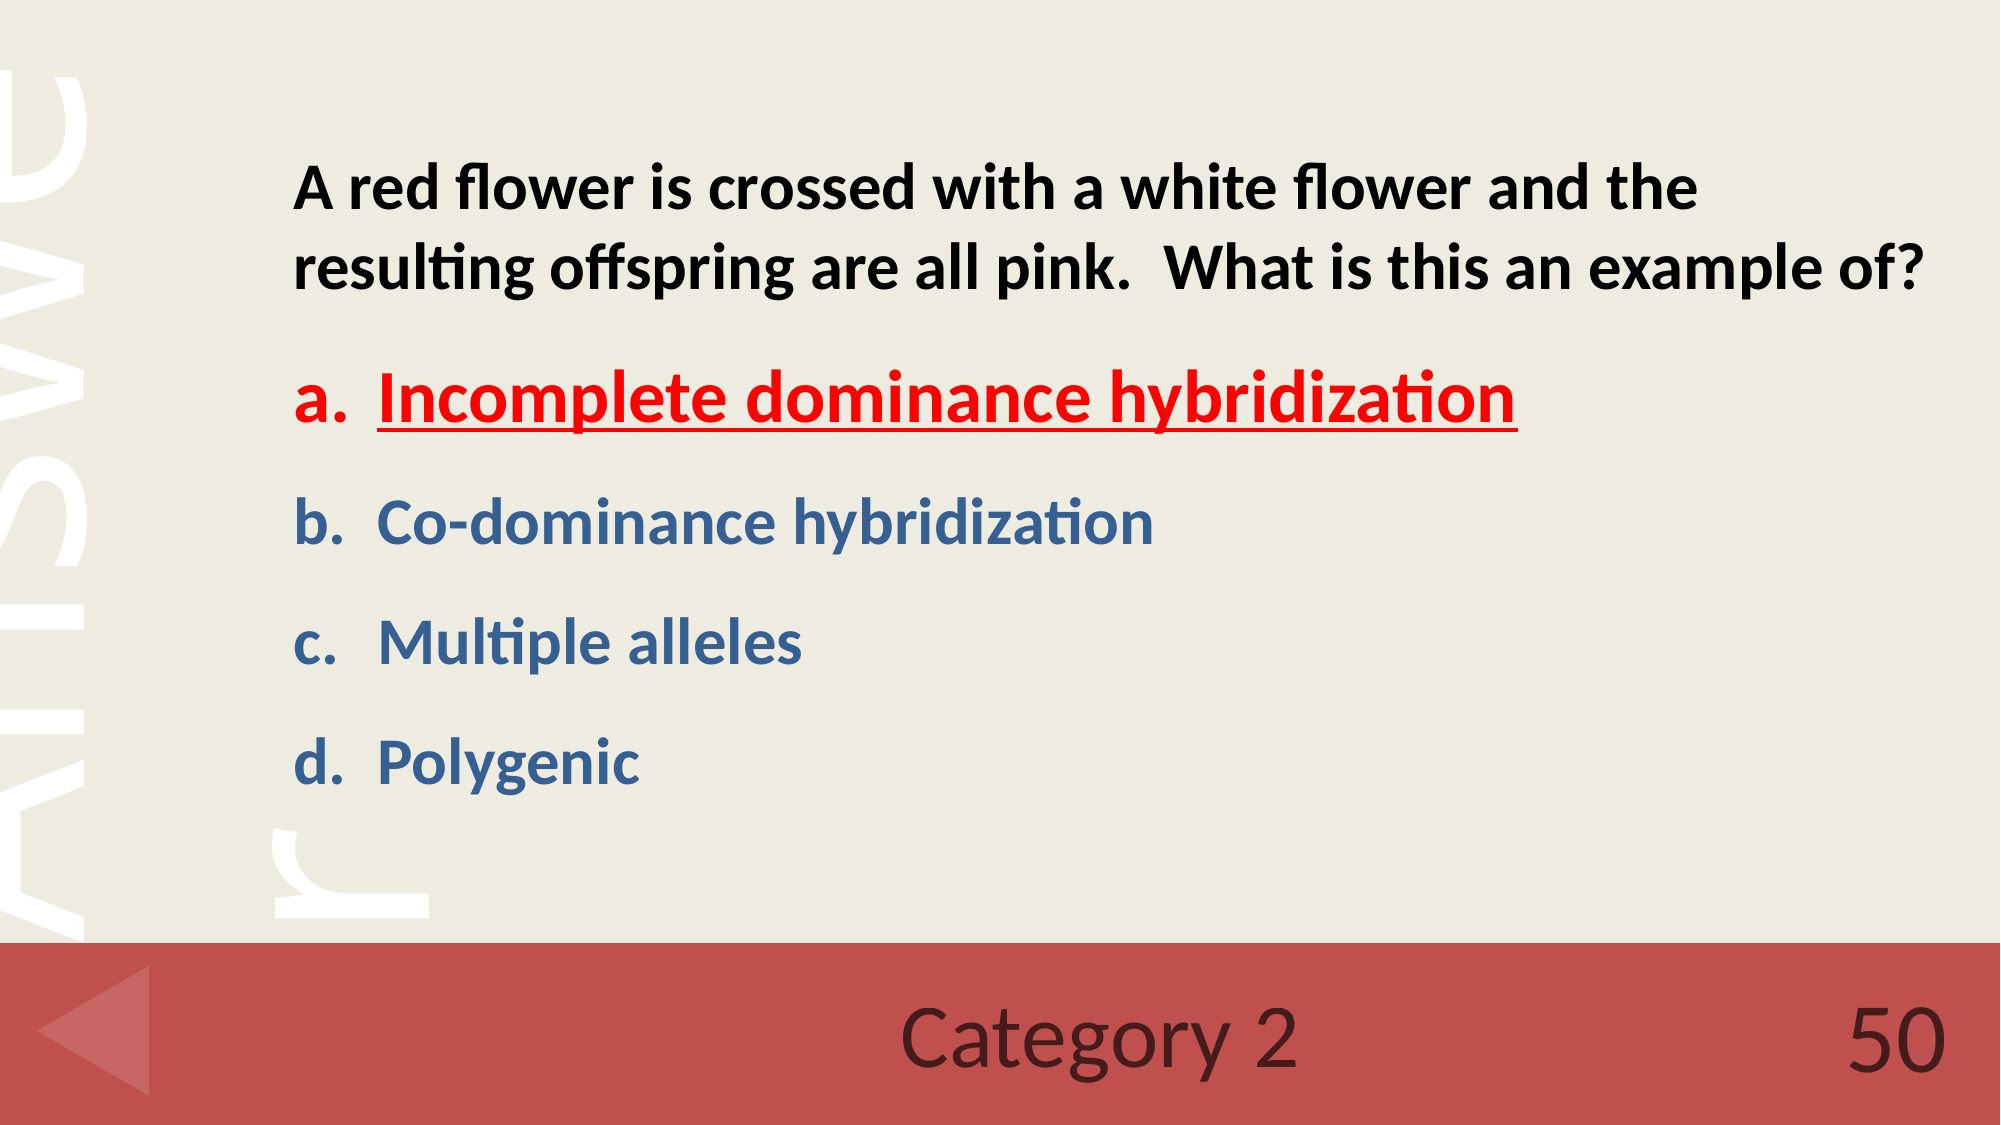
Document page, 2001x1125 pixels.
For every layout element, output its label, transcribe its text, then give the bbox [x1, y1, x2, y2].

list A red flower is crossed with a white flower and the resulting offspring are all pink. What is this an example of? Incomplete dominance hybridization Co-dominance hybridization Multiple alleles Polygenic [278, 138, 1950, 922]
title Category 2 [200, 937, 2000, 1125]
